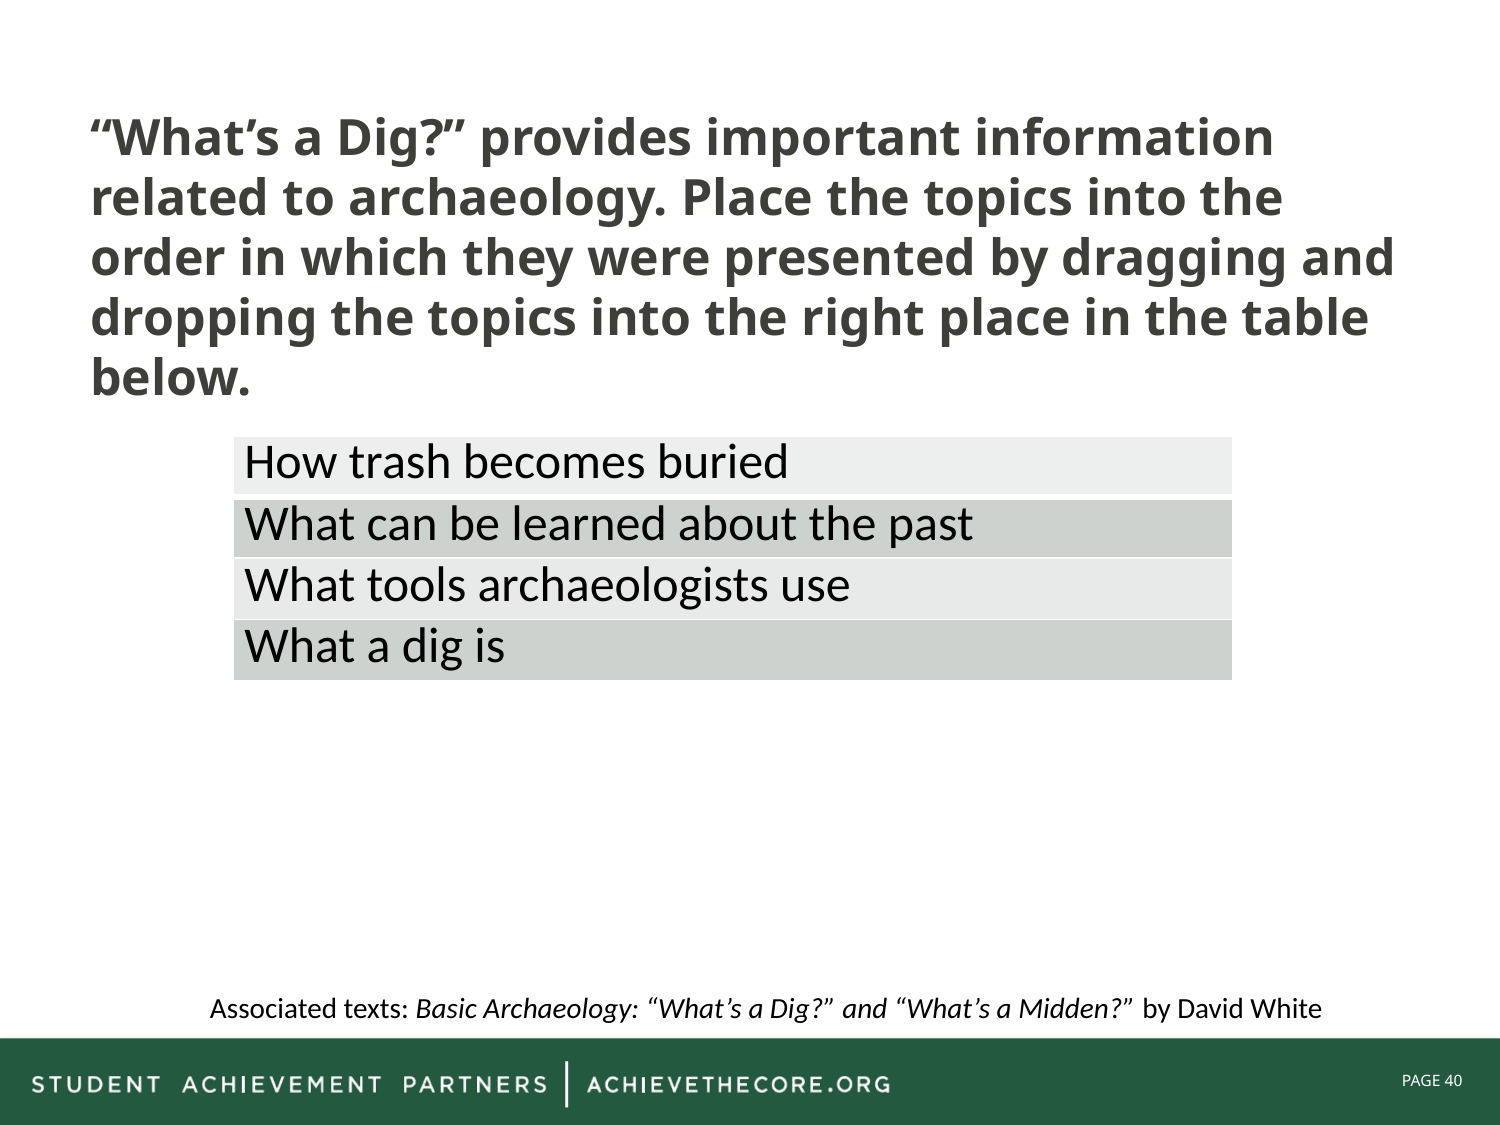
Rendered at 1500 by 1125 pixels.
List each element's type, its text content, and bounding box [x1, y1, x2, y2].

table_header How trash becomes buried [234, 437, 1232, 494]
table_cell What tools archaeologists use [234, 559, 1232, 619]
table_cell What a dig is [234, 620, 1232, 680]
table_cell What can be learned about the past [234, 500, 1232, 557]
list “What’s a Dig?” provides important information related to archaeology. Place the topics into the order in which they were presented by dragging and dropping the topics into the right place in the table below. [75, 98, 1425, 982]
text_box Associated texts: Basic Archaeology: “What’s a Dig?” and “What’s a Midden?” by David White [107, 981, 1425, 1032]
